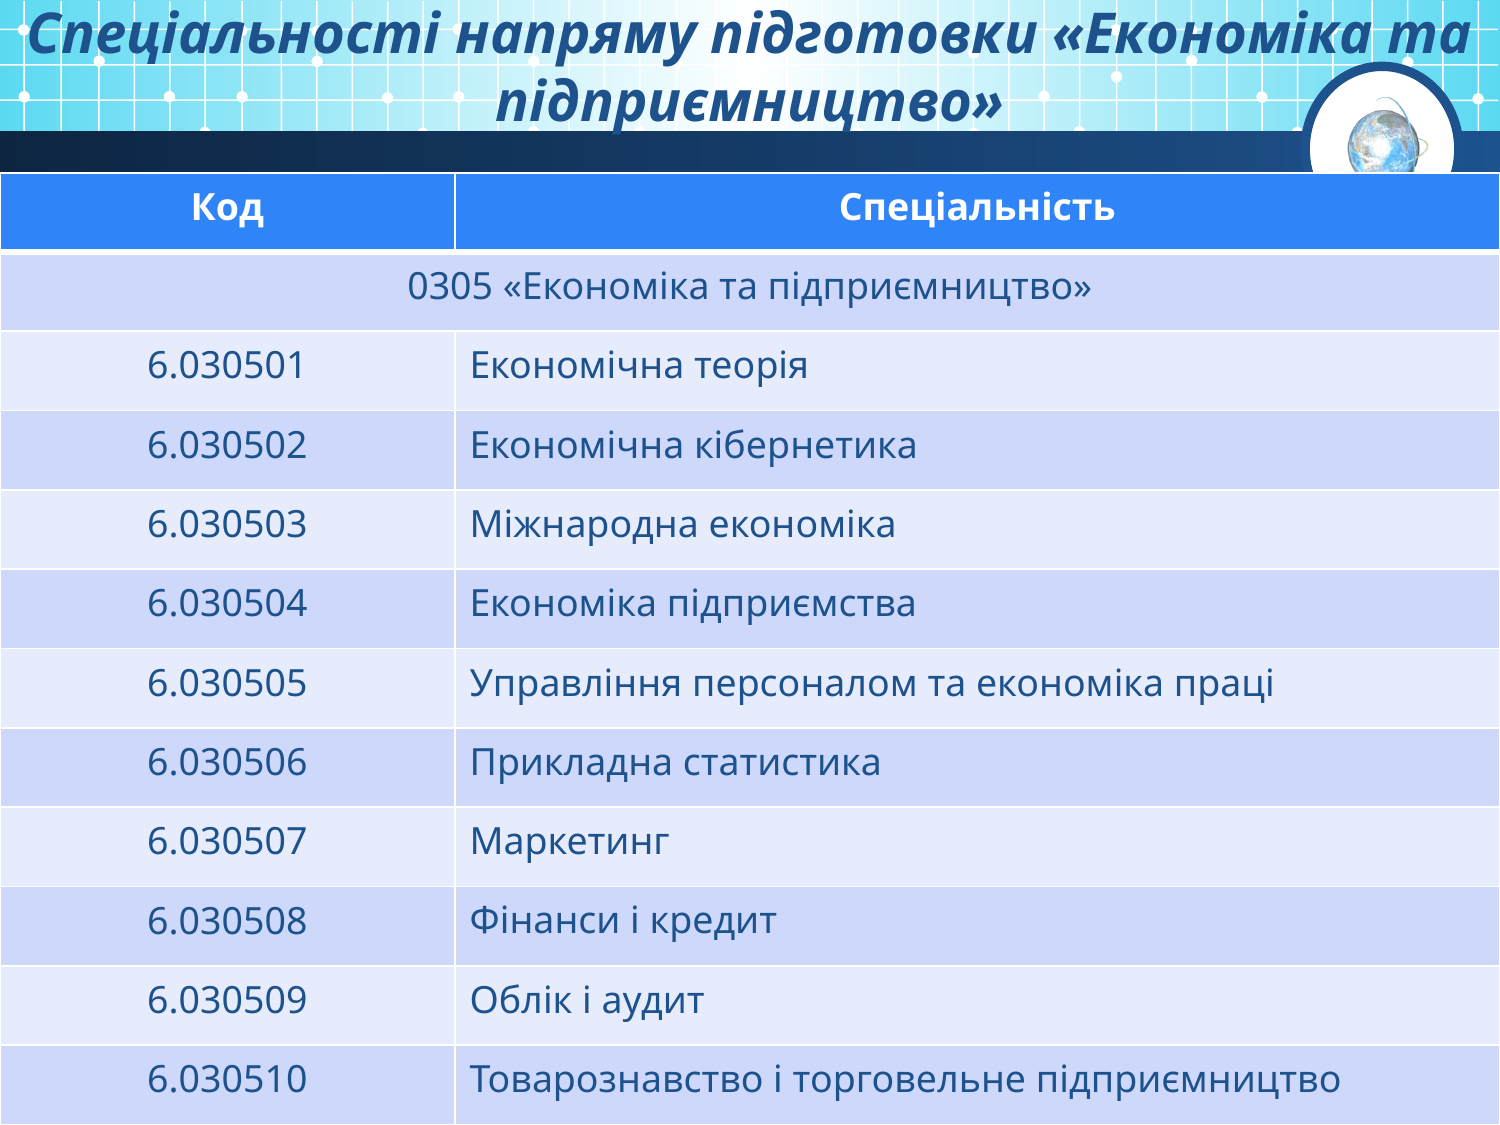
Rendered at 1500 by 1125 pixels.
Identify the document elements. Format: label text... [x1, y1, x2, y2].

table_cell Товарознавство і торговельне підприємництво [456, 1046, 1499, 1124]
table_cell 0305 «Економіка та підприємництво» [1, 255, 1499, 330]
picture [1310, 130, 1454, 172]
title Спеціальності напряму підготовки «Економіка та підприємництво» [0, 0, 1500, 130]
table_cell Облік і аудит [456, 967, 1499, 1044]
table_cell Прикладна статистика [456, 729, 1499, 806]
table_header Спеціальність [456, 174, 1499, 249]
table_cell Економіка підприємства [456, 570, 1499, 648]
table_cell Економічна кібернетика [456, 411, 1499, 489]
table_cell 6.030505 [1, 649, 454, 727]
table_cell 6.030507 [1, 808, 454, 886]
table_cell Маркетинг [456, 808, 1499, 886]
table_cell Міжнародна економіка [456, 491, 1499, 568]
table_cell 6.030506 [1, 729, 454, 806]
table_cell 6.030508 [1, 887, 454, 965]
table_cell Економічна теорія [456, 332, 1499, 410]
table_cell 6.030502 [1, 411, 454, 489]
table_cell 6.030509 [1, 967, 454, 1044]
table_cell 6.030501 [1, 332, 454, 410]
table_cell Управління персоналом та економіка праці [456, 649, 1499, 727]
table_cell Фінанси і кредит [456, 887, 1499, 965]
table_cell 6.030503 [1, 491, 454, 568]
table_cell 6.030504 [1, 570, 454, 648]
table_cell 6.030510 [1, 1046, 454, 1124]
table_header Код [1, 174, 454, 249]
